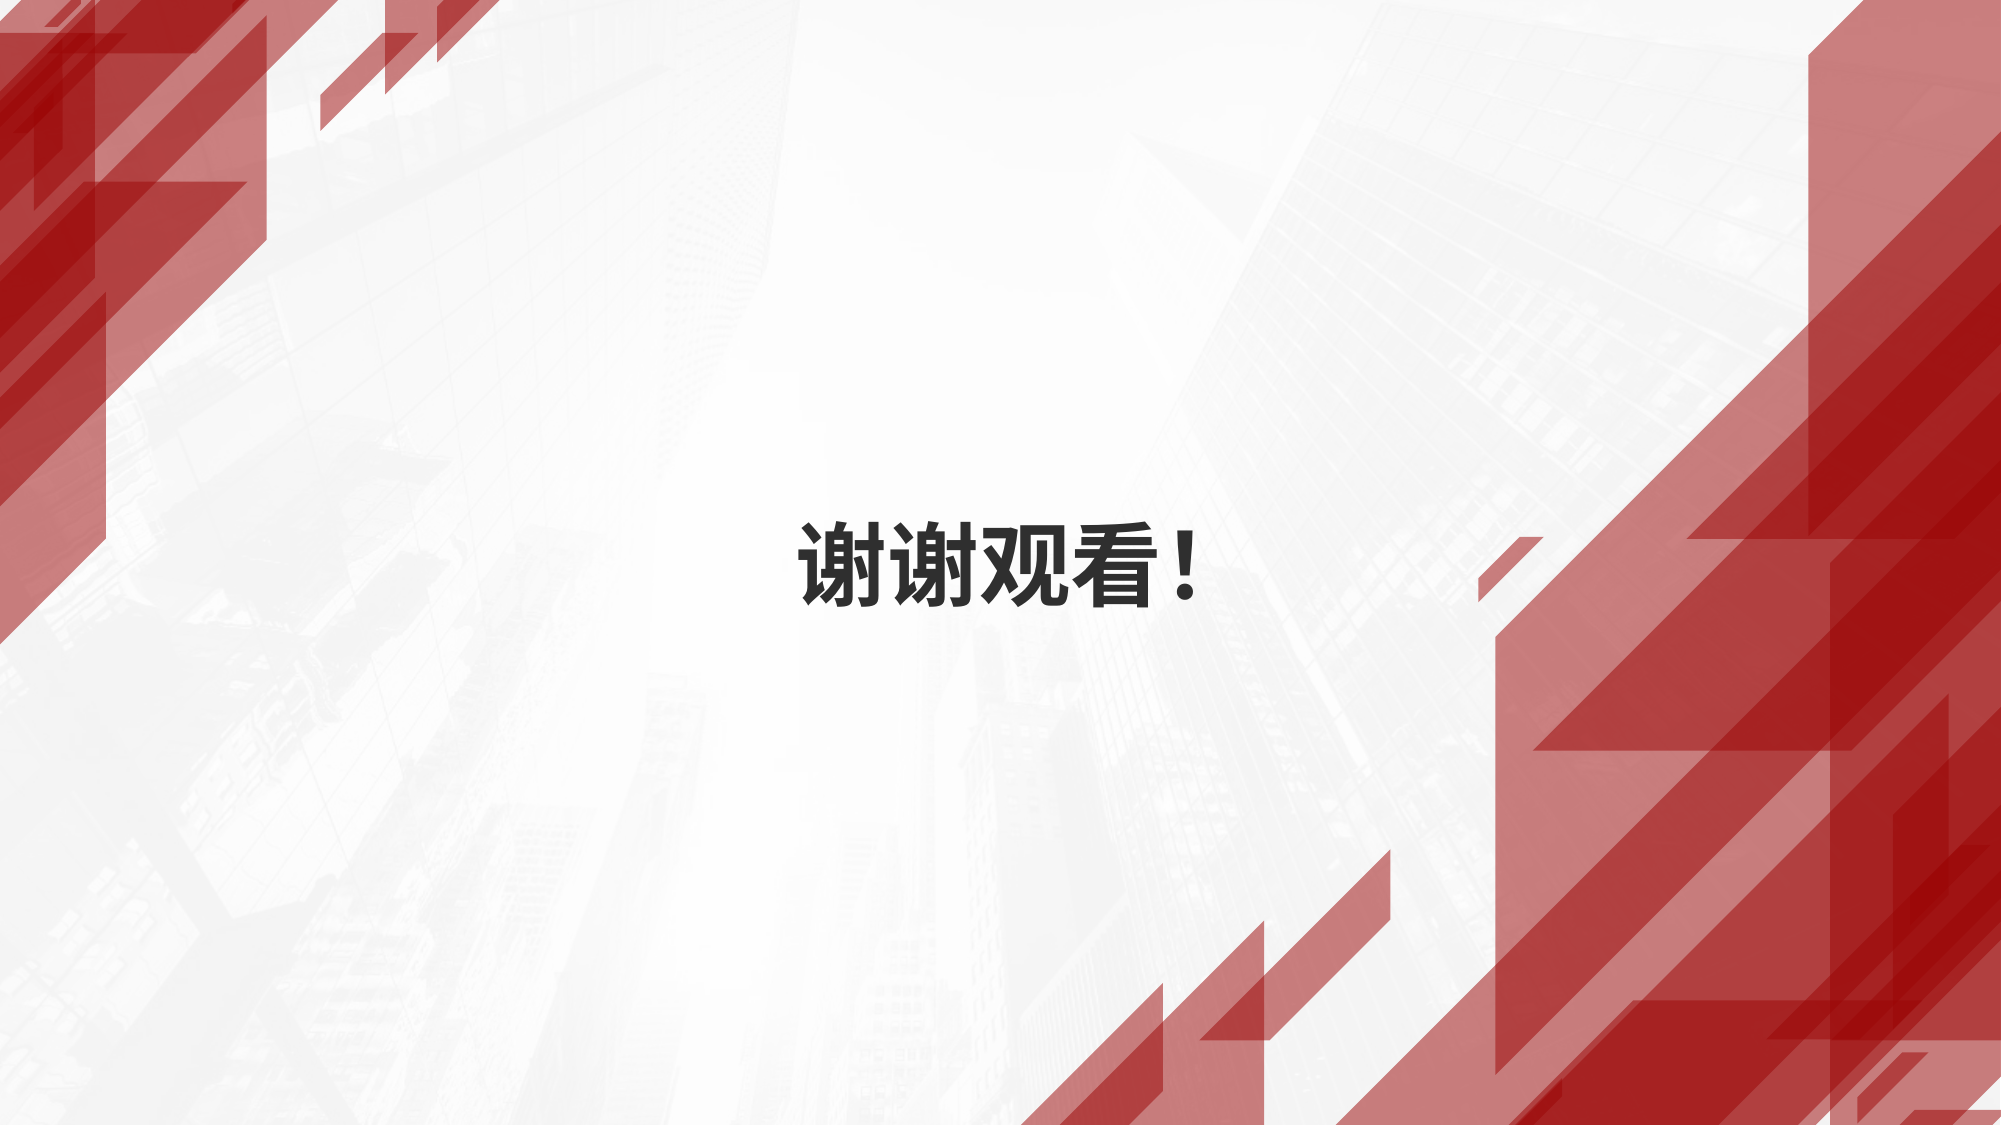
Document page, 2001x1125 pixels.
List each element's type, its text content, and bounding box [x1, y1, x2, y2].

list 谢谢观看！ [780, 498, 1220, 627]
